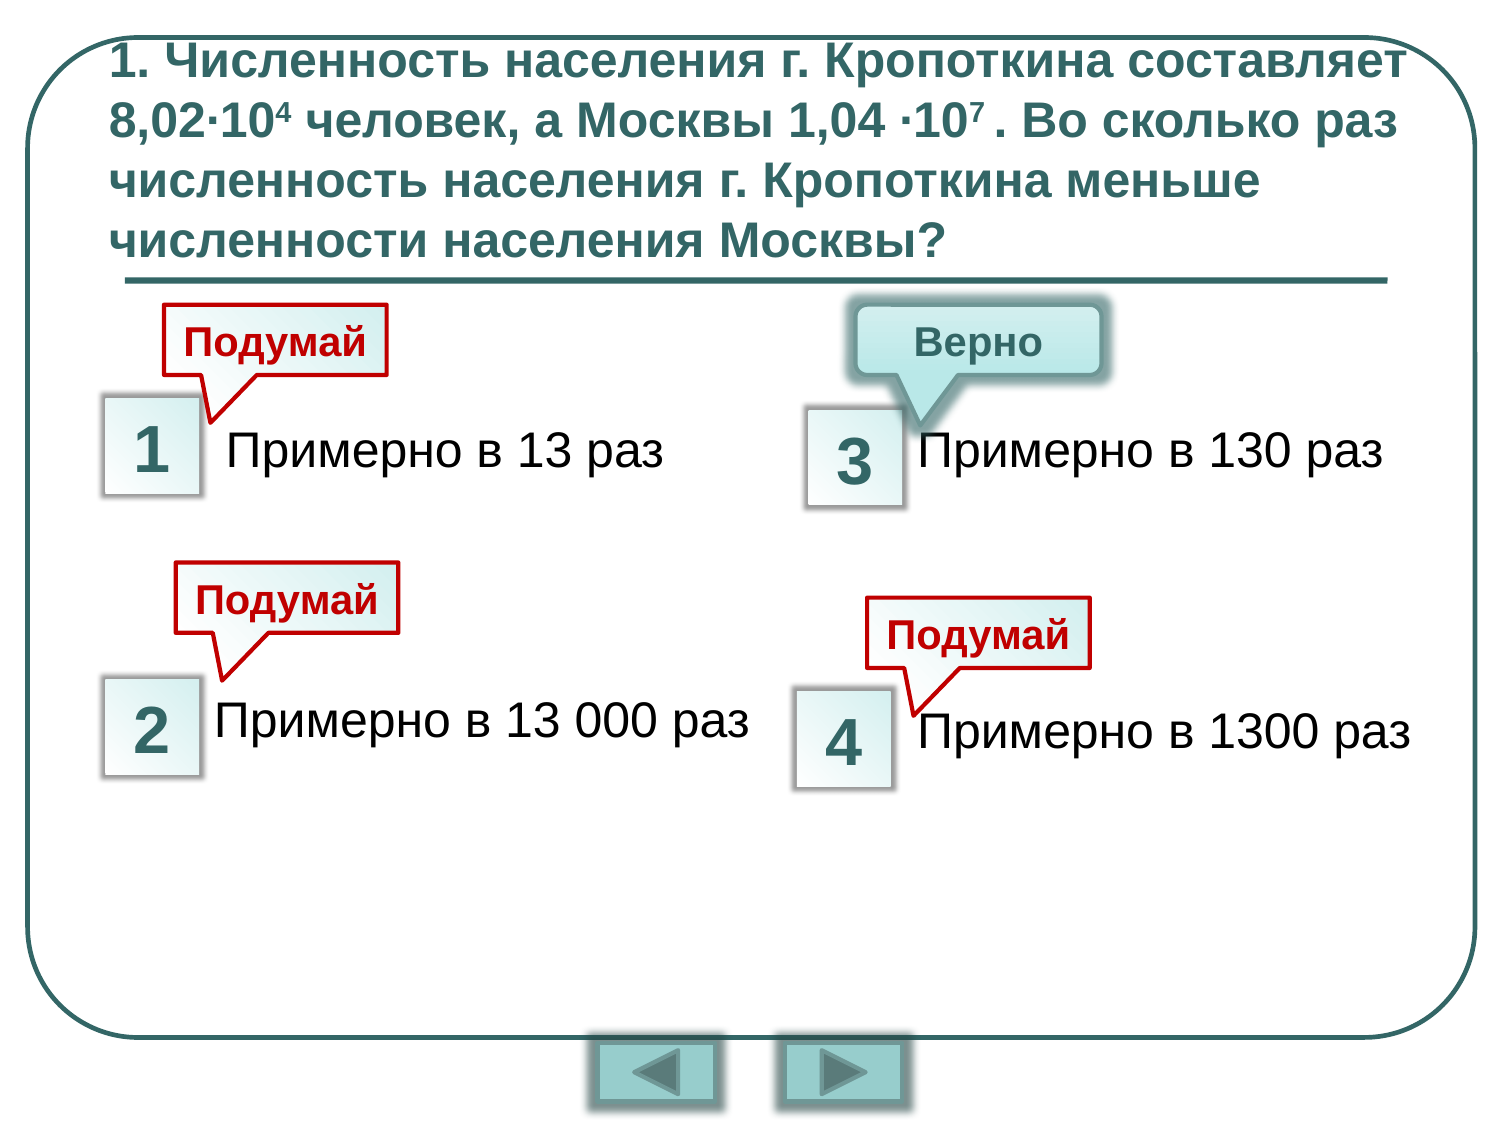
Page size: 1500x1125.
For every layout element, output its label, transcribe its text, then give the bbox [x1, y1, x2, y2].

text_box Подумай [865, 595, 1092, 718]
text_box Примерно в 13 раз [210, 410, 727, 485]
text_box Верно [853, 302, 1104, 428]
text_box 2 [105, 679, 200, 775]
text_box [595, 1041, 717, 1104]
text_box Подумай [161, 302, 389, 425]
text_box 3 [808, 410, 903, 505]
text_box Примерно в 130 раз [911, 410, 1418, 485]
text_box 4 [796, 691, 891, 787]
text_box Примерно в 13 000 раз [208, 679, 774, 755]
text_box 1 [105, 398, 200, 494]
text_box Подумай [173, 560, 401, 683]
title 1. Численность населения г. Кропоткина составляет 8,02∙104 человек, а Москвы 1,04 ∙107 . Во сколько раз численность населения г. Кропоткина меньше численности населения Москвы? [93, 87, 1442, 276]
text_box [783, 1041, 904, 1104]
text_box Примерно в 1300 раз [902, 691, 1454, 767]
